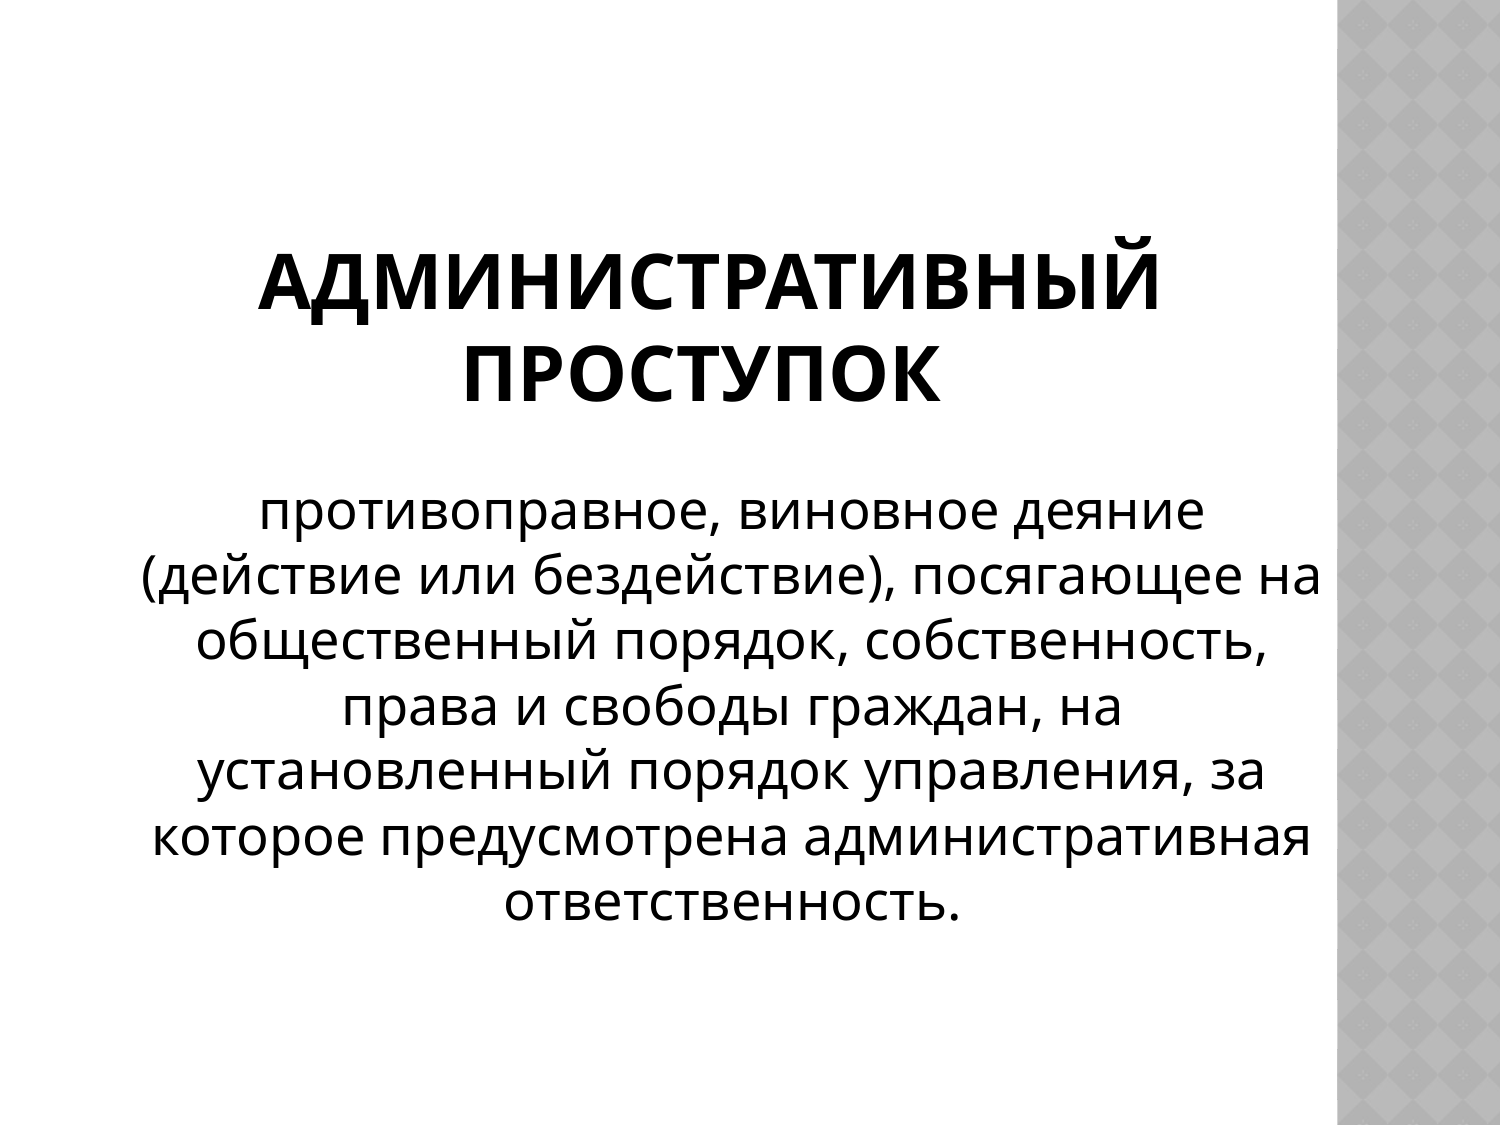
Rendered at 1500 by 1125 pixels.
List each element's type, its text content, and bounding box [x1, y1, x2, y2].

title административный проступок [117, 231, 1306, 418]
list противоправное, виновное деяние (действие или бездействие), посягающее на общественный порядок, собственность, права и свободы граждан, на установленный порядок управления, за которое предусмотрена административная ответственность. [75, 468, 1348, 1062]
